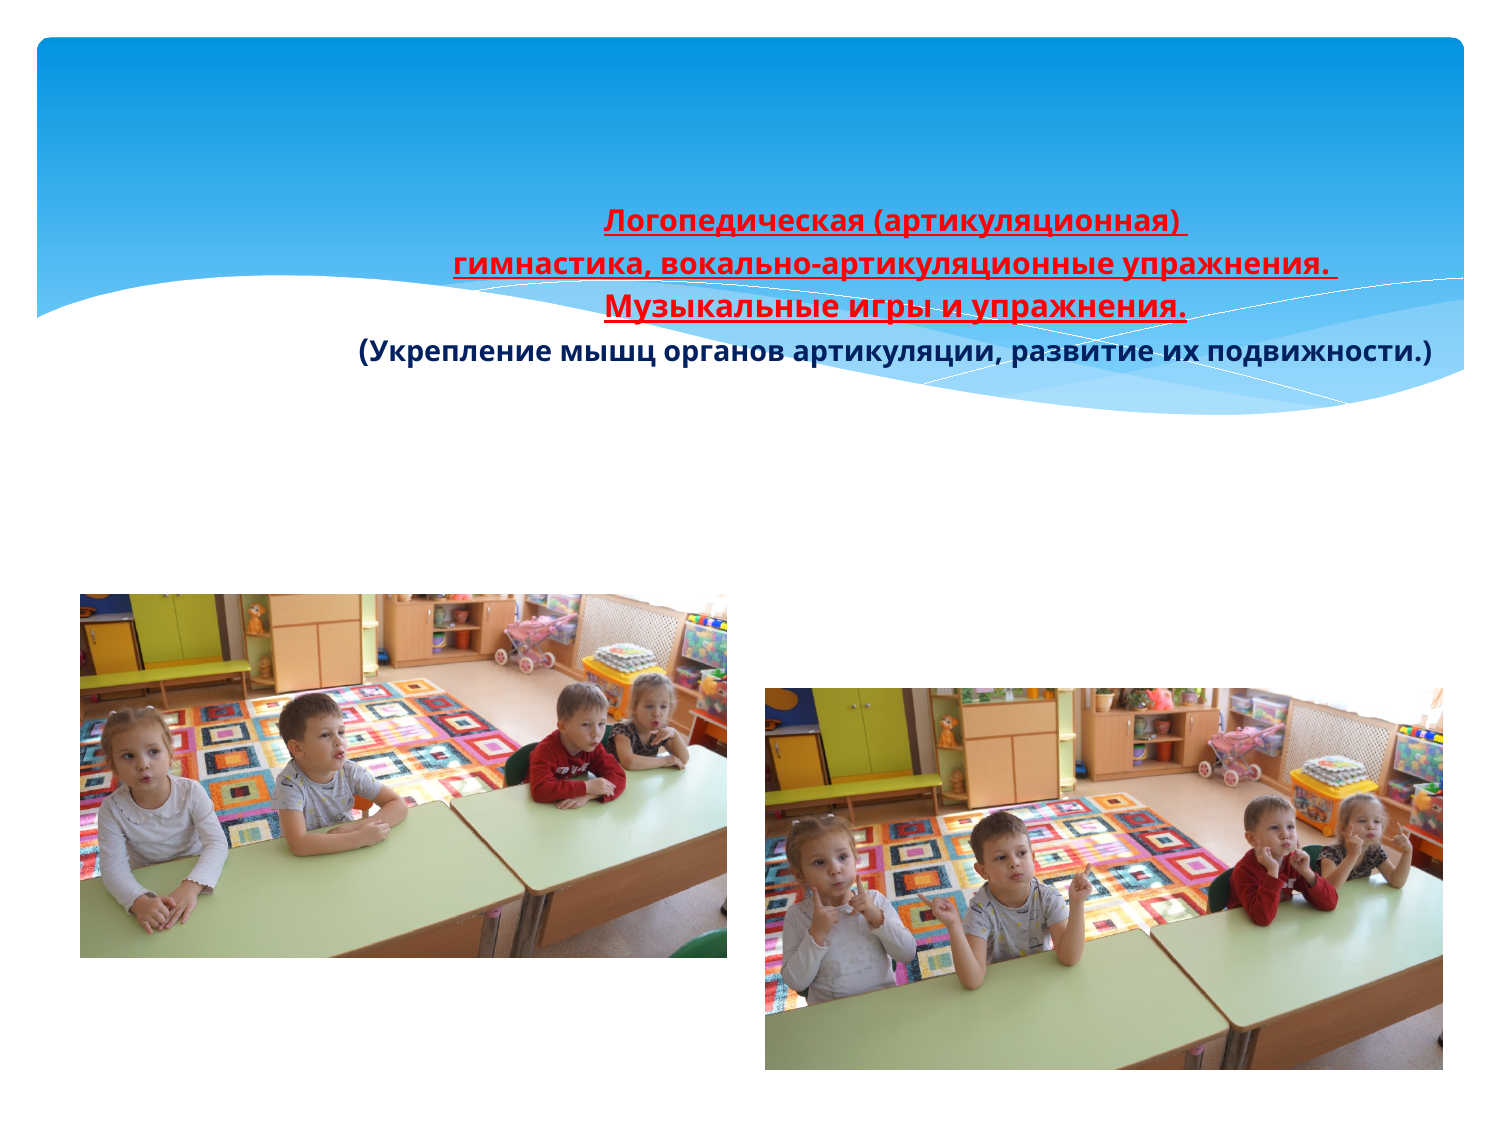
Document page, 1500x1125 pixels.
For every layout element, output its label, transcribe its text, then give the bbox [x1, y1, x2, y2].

picture [765, 688, 1443, 1070]
picture [79, 593, 727, 958]
title Логопедическая (артикуляционная) гимнастика, вокально-артикуляционные упражнения. Музыкальные игры и упражнения. (Укрепление мышц органов артикуляции, развитие их подвижности.) [338, 96, 1454, 465]
